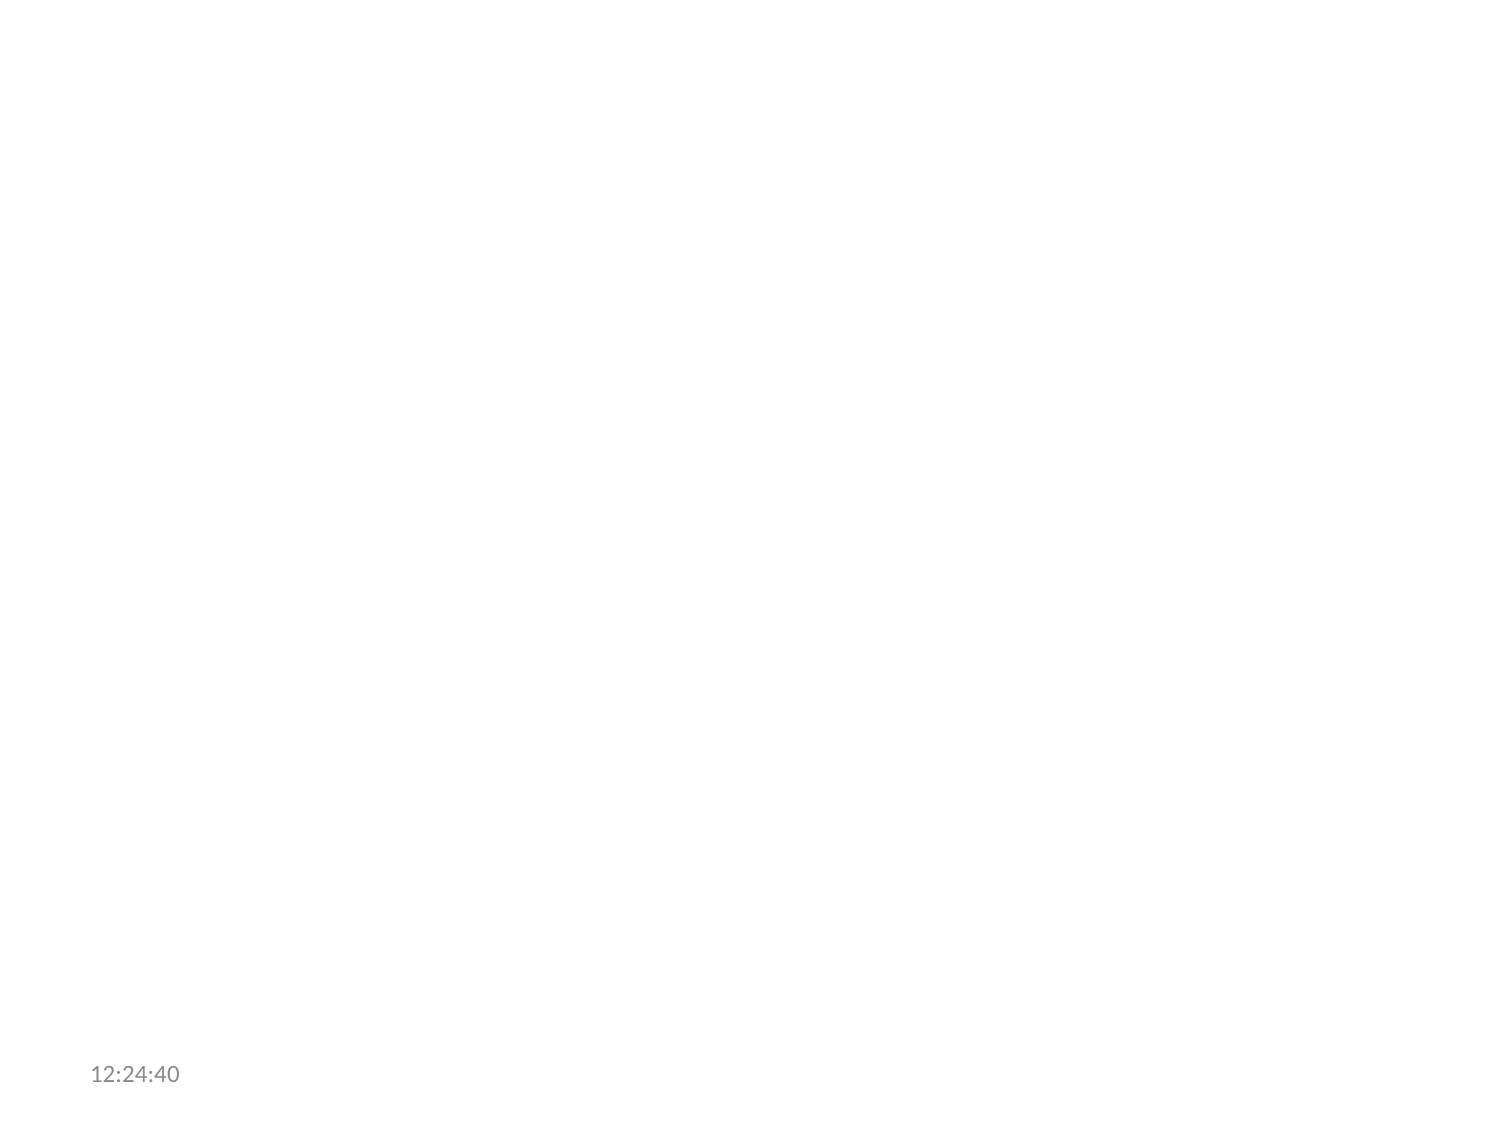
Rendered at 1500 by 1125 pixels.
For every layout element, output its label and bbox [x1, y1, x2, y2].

slide_number [75, 1042, 425, 1103]
